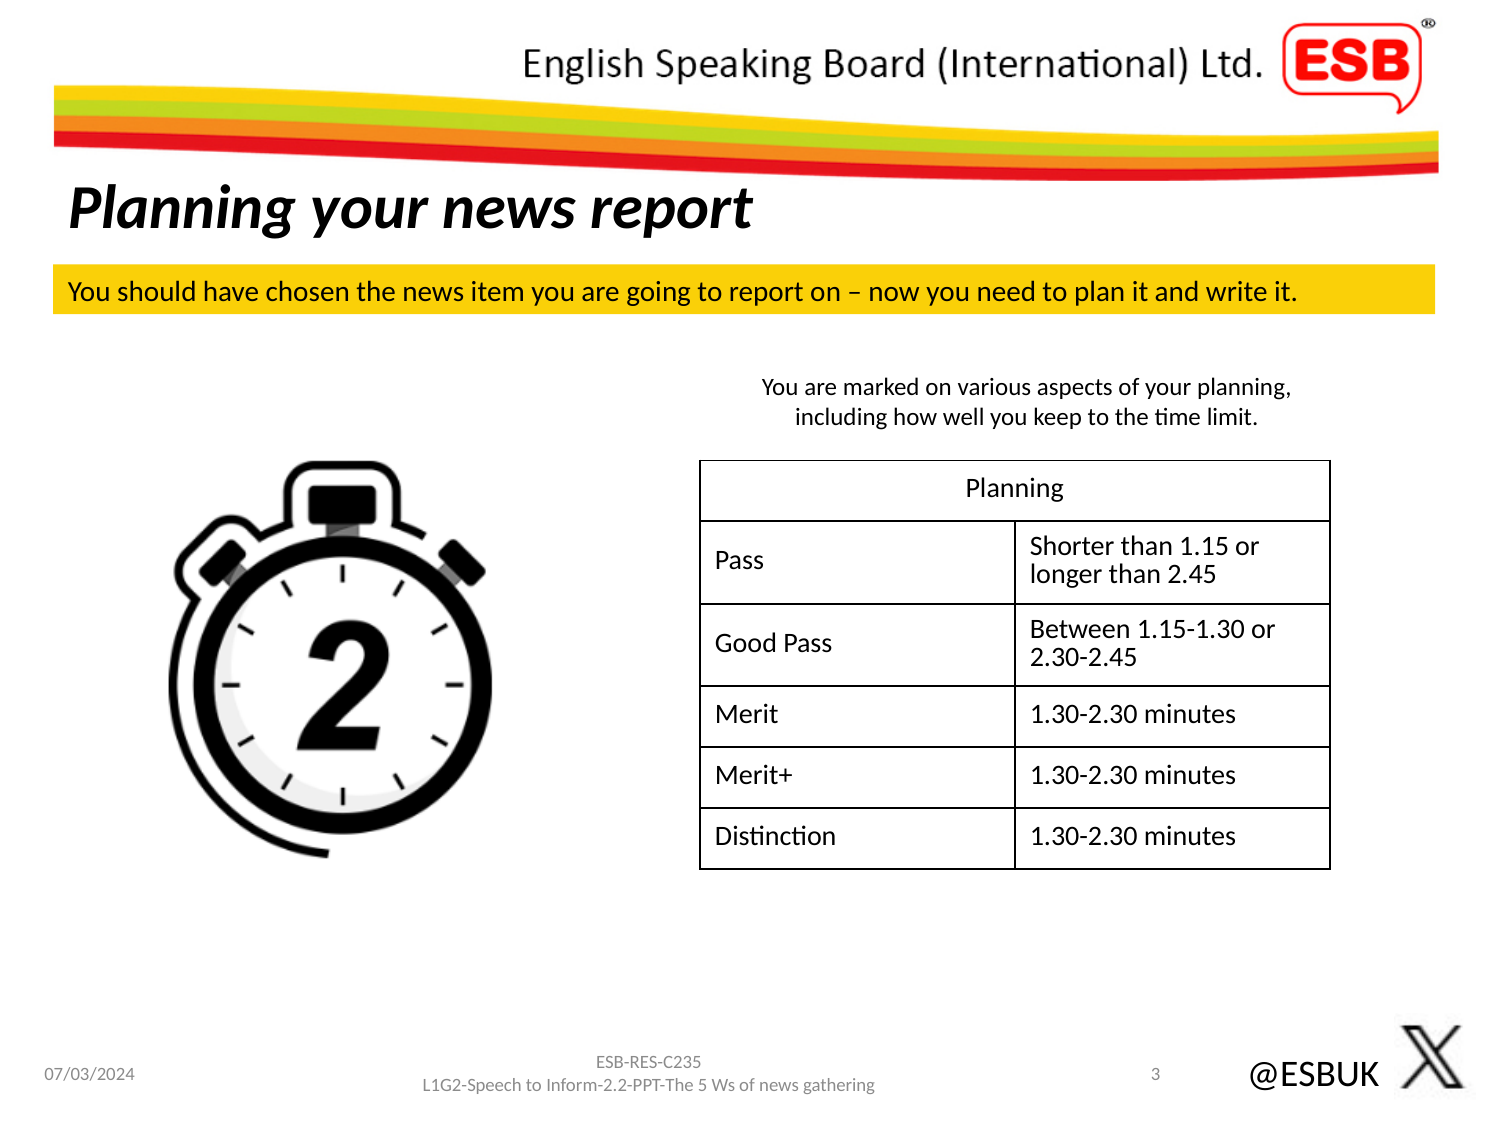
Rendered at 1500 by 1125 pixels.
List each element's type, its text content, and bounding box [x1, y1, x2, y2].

text_box You are marked on various aspects of your planning, including how well you keep to the time limit. [716, 363, 1338, 438]
picture [0, 0, 1500, 189]
footer ESB-RES-C235 L1G2-Speech to Inform-2.2-PPT-The 5 Ws of news gathering [395, 1042, 902, 1103]
table_cell Between 1.15-1.30 or 2.30-2.45 [1016, 605, 1329, 685]
text_box You should have chosen the news item you are going to report on – now you need to plan it and write it. [53, 264, 1436, 315]
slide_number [29, 1042, 367, 1103]
table_cell 1.30-2.30 minutes [1016, 748, 1329, 807]
picture [147, 444, 511, 885]
table_cell Shorter than 1.15 or longer than 2.45 [1016, 522, 1329, 603]
table_cell Distinction [701, 809, 1014, 868]
table_cell Pass [701, 522, 1014, 603]
slide_number 3 [930, 1042, 1176, 1103]
table_header Planning [701, 461, 1329, 520]
table_cell 1.30-2.30 minutes [1016, 687, 1329, 746]
table_cell 1.30-2.30 minutes [1016, 809, 1329, 868]
table_cell Merit+ [701, 748, 1014, 807]
table_cell Good Pass [701, 605, 1014, 685]
picture [1393, 1013, 1476, 1102]
title Planning your news report [53, 166, 1347, 250]
table_cell Merit [701, 687, 1014, 746]
